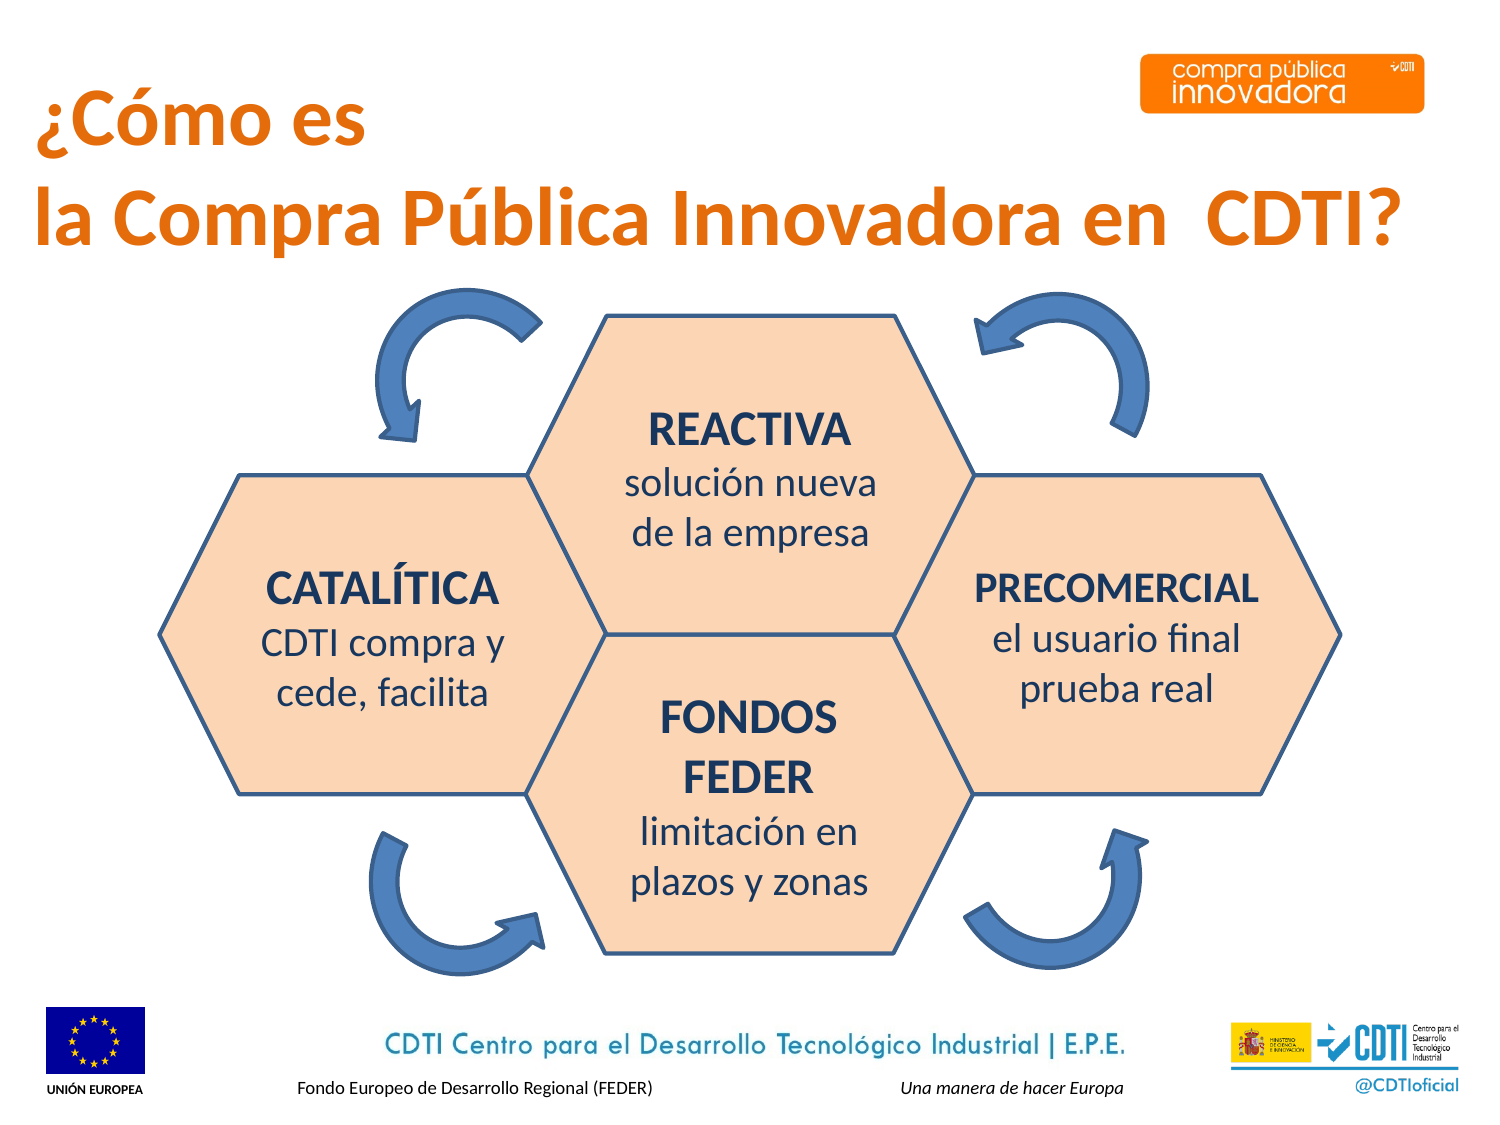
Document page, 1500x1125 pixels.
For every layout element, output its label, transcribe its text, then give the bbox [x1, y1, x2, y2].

picture [371, 1014, 1139, 1074]
text_box CATALÍTICA CDTI compra y cede, facilita [157, 473, 603, 797]
text_box [962, 828, 1150, 970]
text_box ¿Cómo es la Compra Pública Innovadora en CDTI? [18, 54, 1460, 268]
picture [1139, 53, 1426, 114]
text_box FONDOS FEDER limitación en plazos y zonas [523, 634, 974, 956]
text_box [375, 287, 543, 443]
picture [1231, 1022, 1459, 1094]
text_box [973, 291, 1150, 438]
text_box PRECOMERCIAL el usuario final prueba real [891, 473, 1343, 797]
text_box REACTIVA solución nueva de la empresa [525, 313, 977, 637]
picture [46, 1007, 145, 1074]
text_box [368, 831, 546, 977]
